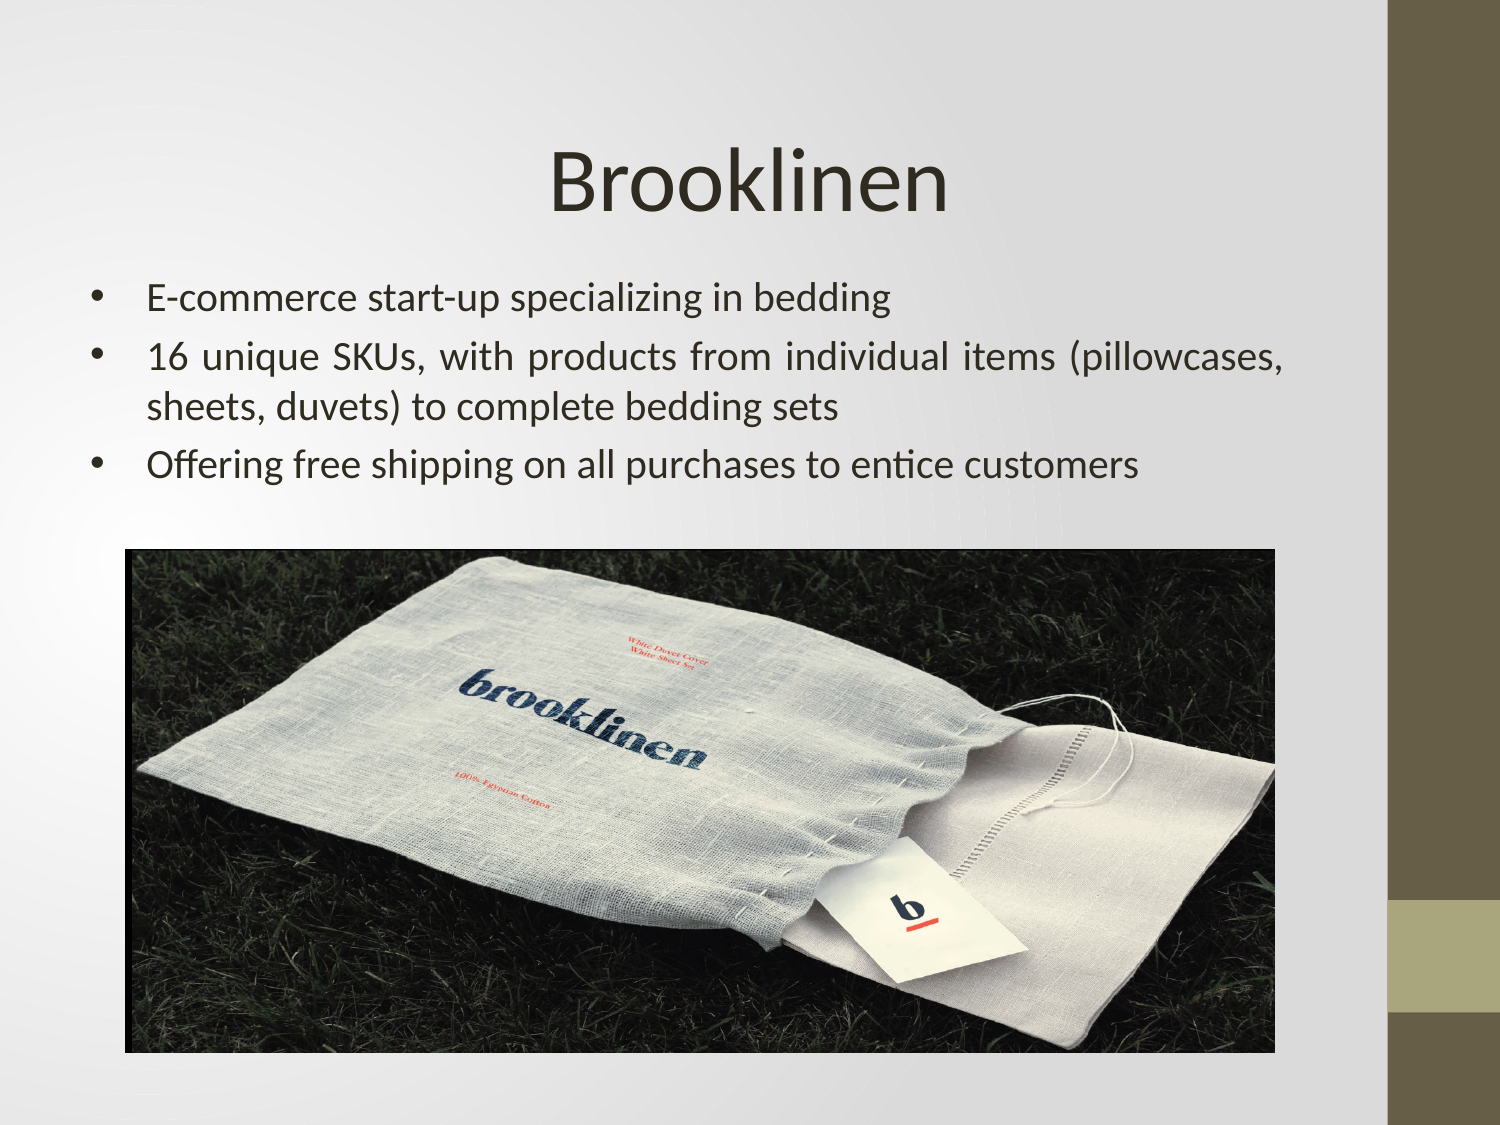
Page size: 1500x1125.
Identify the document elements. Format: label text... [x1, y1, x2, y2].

text_box Brooklinen [74, 112, 1425, 238]
text_box E-commerce start-up specializing in bedding 16 unique SKUs, with products from individual items (pillowcases, sheets, duvets) to complete bedding sets Offering free shipping on all purchases to entice customers [75, 262, 1300, 525]
picture [124, 549, 1276, 1054]
